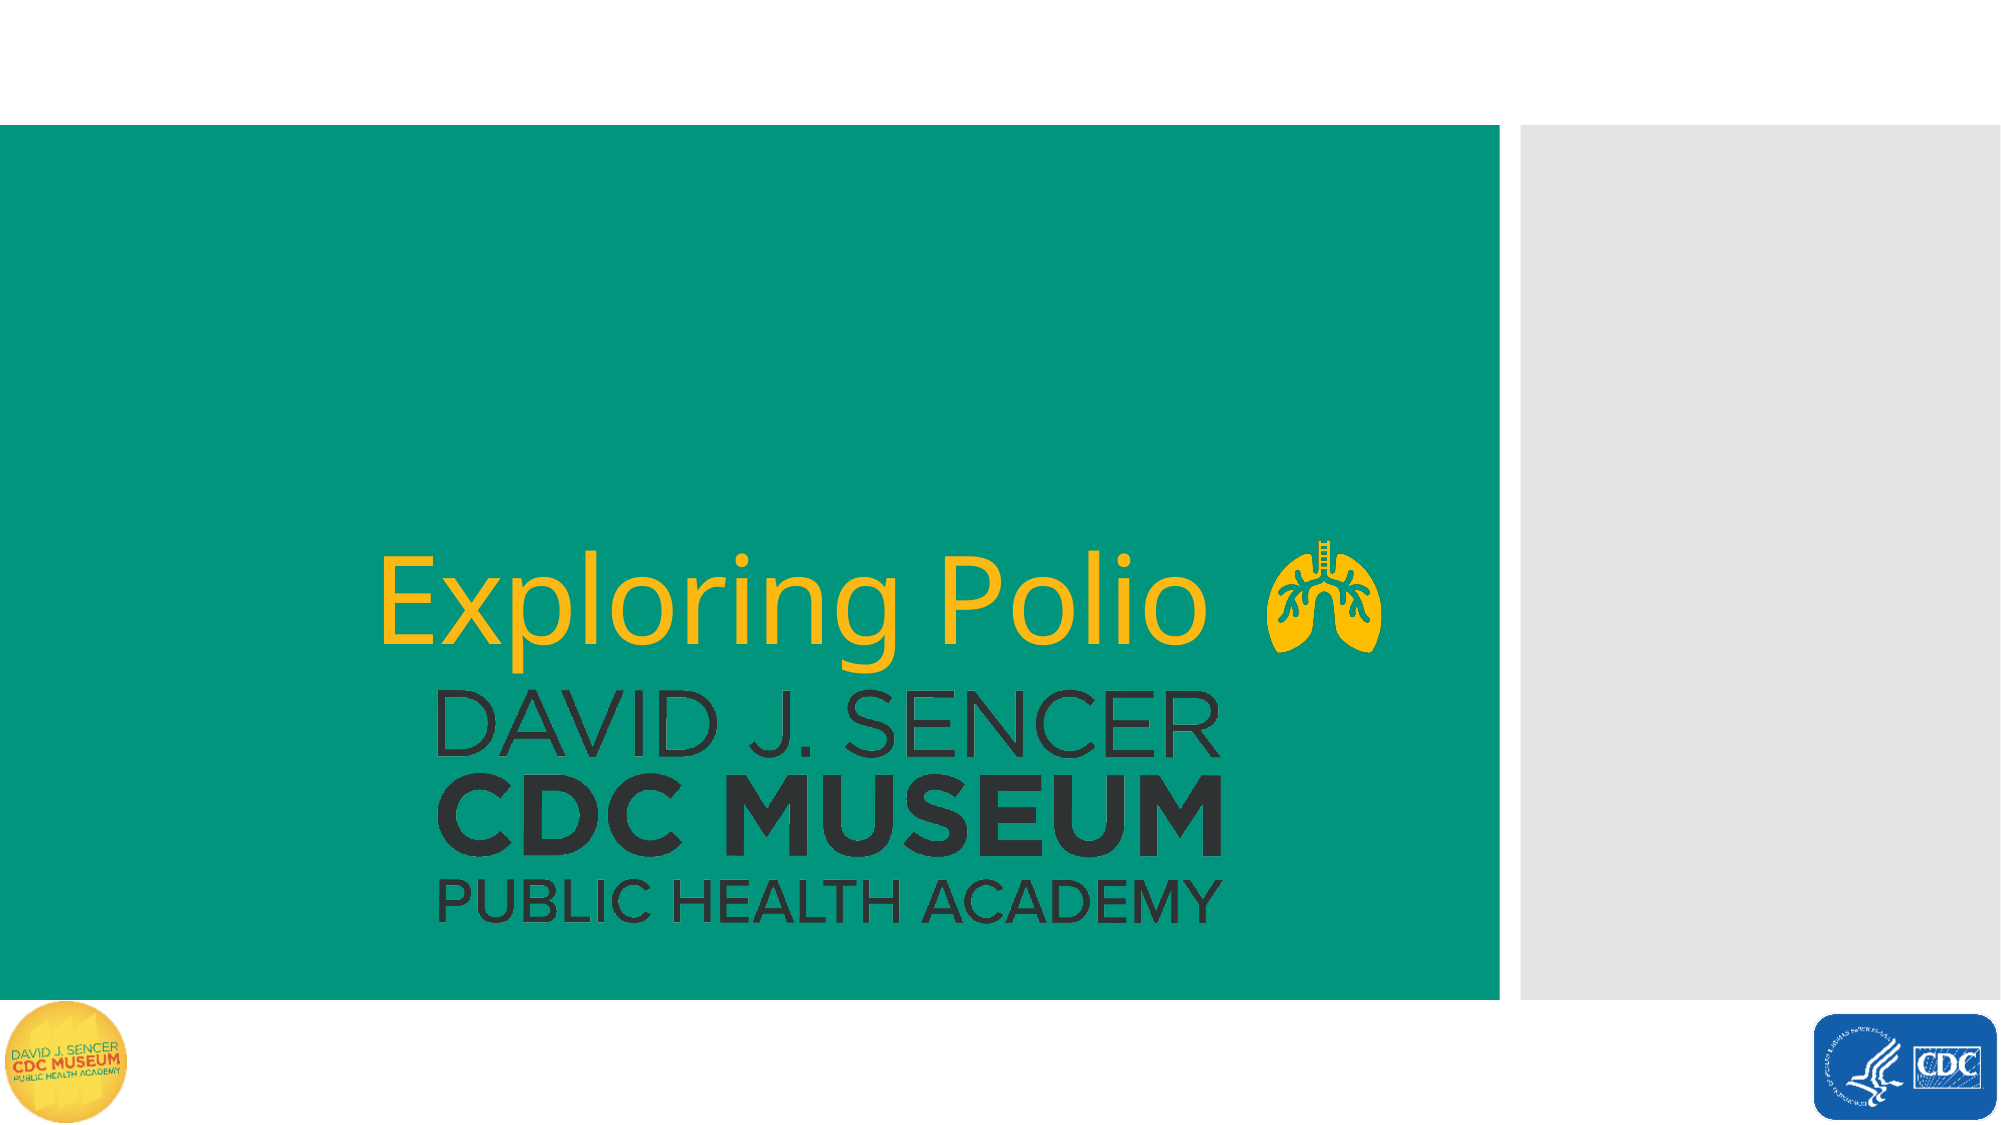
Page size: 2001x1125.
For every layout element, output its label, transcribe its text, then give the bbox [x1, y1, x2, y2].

picture [1255, 527, 1394, 666]
picture [1801, 1006, 2000, 1125]
text_box [0, 1000, 1995, 1125]
picture [4, 1001, 127, 1123]
picture [421, 664, 1238, 948]
title Exploring Polio [330, 213, 1256, 679]
